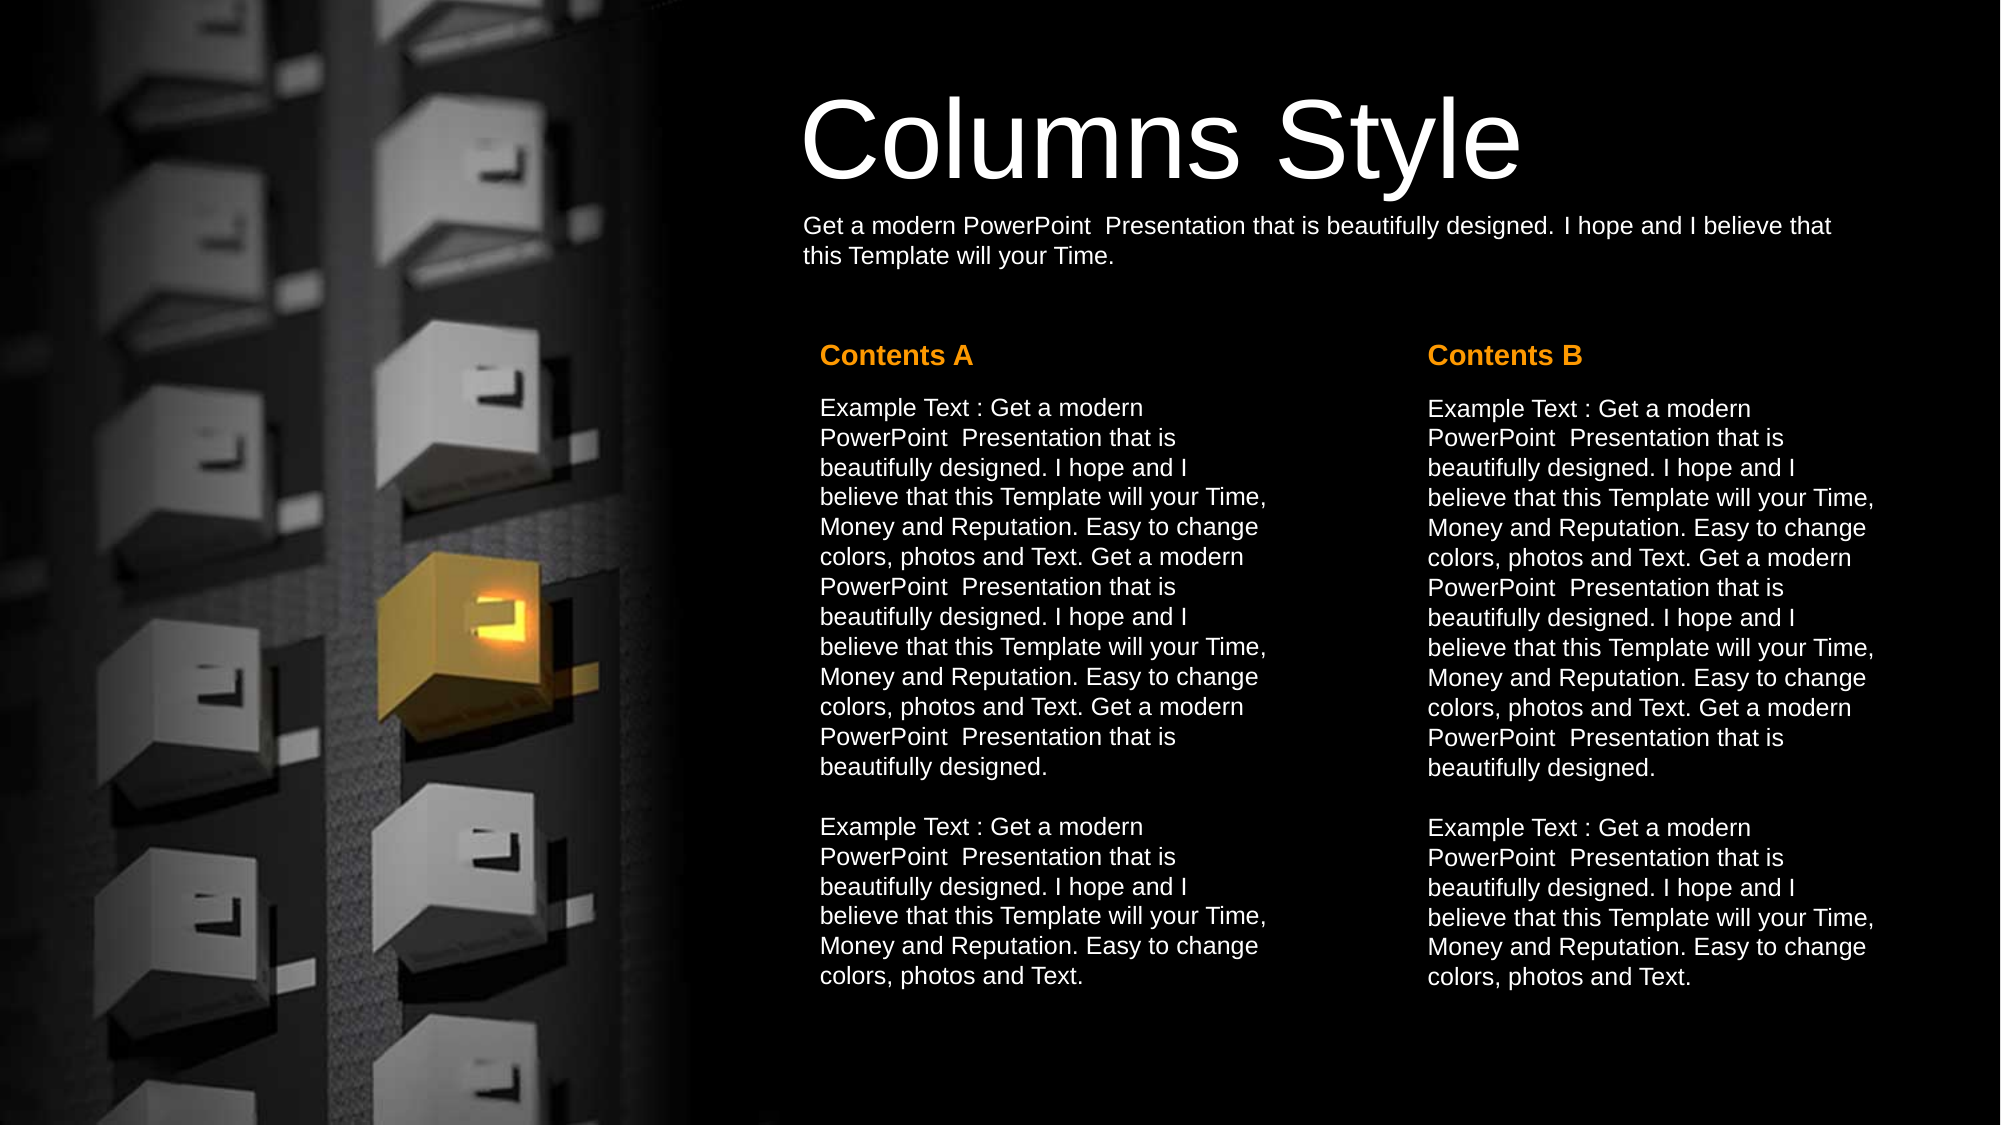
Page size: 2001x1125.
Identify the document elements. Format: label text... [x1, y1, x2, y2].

text_box Get a modern PowerPoint Presentation that is beautifully designed. I hope and I believe that this Template will your Time. [788, 202, 1860, 277]
picture [0, 0, 2001, 1125]
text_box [1412, 328, 1894, 1006]
text_box Columns Style [784, 58, 1861, 209]
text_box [805, 328, 1286, 1005]
